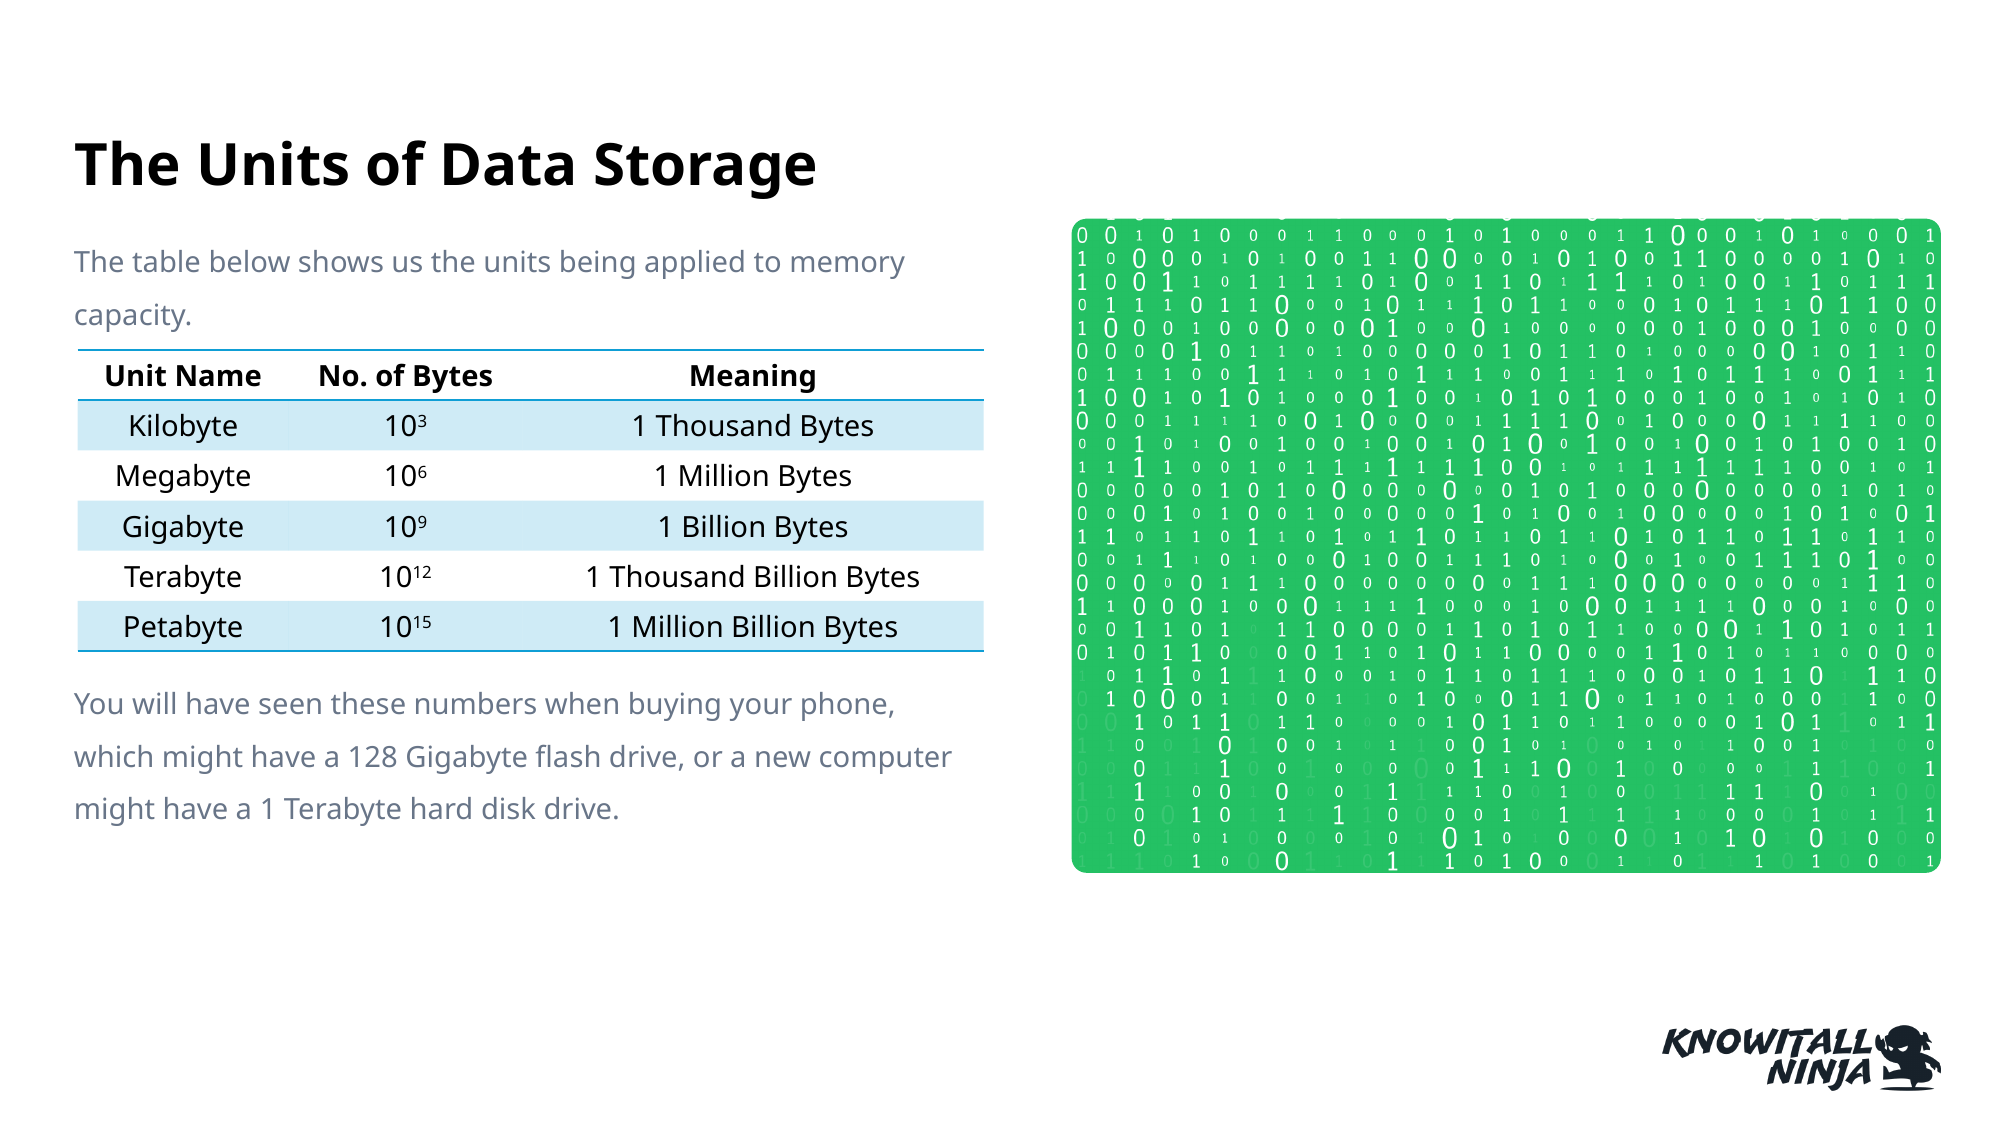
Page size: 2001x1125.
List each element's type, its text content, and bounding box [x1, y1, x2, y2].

table_cell 1 Million Billion Bytes [522, 601, 984, 650]
table_cell 109 [289, 501, 522, 551]
table_cell Gigabyte [78, 501, 289, 551]
table_cell 1 Thousand Billion Bytes [522, 551, 984, 601]
table_cell 1 Billion Bytes [522, 501, 984, 551]
table_cell 103 [289, 401, 522, 450]
picture [1662, 1025, 1941, 1091]
table_header Unit Name [78, 351, 289, 399]
table_cell Petabyte [78, 601, 289, 650]
table_cell 106 [289, 450, 522, 501]
picture [1071, 218, 1942, 874]
table_cell Kilobyte [78, 401, 289, 450]
table_cell 1012 [289, 551, 522, 601]
table_cell 1015 [289, 601, 522, 650]
list The table below shows us the units being applied to memory capacity. You will have seen these numbers when buying your phone, which might have a 128 Gigabyte flash drive, or a new computer might have a 1 Terabyte hard disk drive. [59, 218, 1000, 1091]
table_cell 1 Million Bytes [522, 450, 984, 501]
title The Units of Data Storage [59, 117, 1000, 206]
table_cell Megabyte [78, 450, 289, 501]
table_cell 1 Thousand Bytes [522, 401, 984, 450]
table_header No. of Bytes [289, 351, 522, 399]
table_header Meaning [522, 351, 984, 399]
table_cell Terabyte [78, 551, 289, 601]
